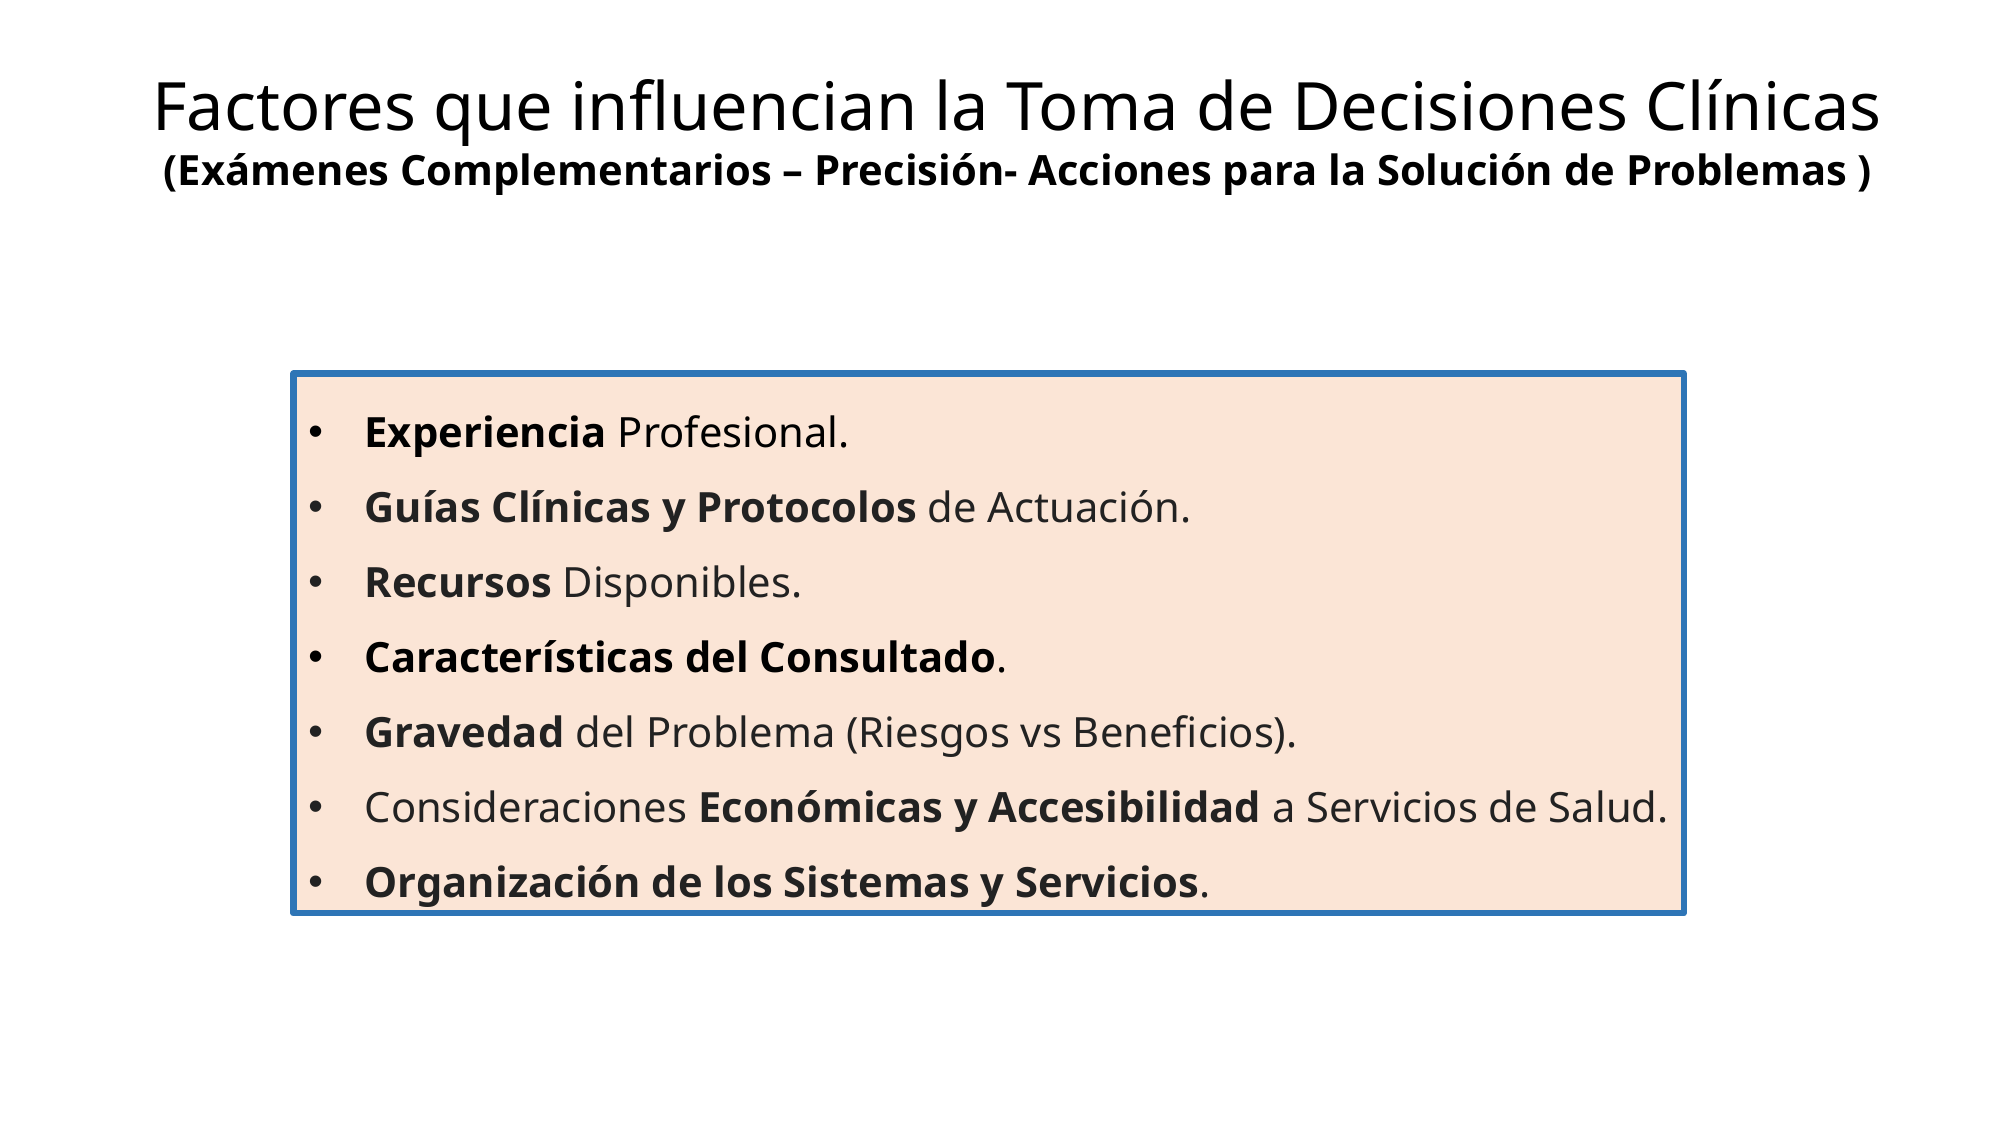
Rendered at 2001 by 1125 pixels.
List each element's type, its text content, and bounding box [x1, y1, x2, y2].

text_box Experiencia Profesional. Guías Clínicas y Protocolos de Actuación. Recursos Disponibles. Características del Consultado. Gravedad del Problema (Riesgos vs Beneficios). Consideraciones Económicas y Accesibilidad a Servicios de Salud. Organización de los Sistemas y Servicios. [293, 373, 1684, 914]
text_box Factores que influencian la Toma de Decisiones Clínicas (Exámenes Complementarios – Precisión- Acciones para la Solución de Problemas ) [82, 56, 1955, 201]
